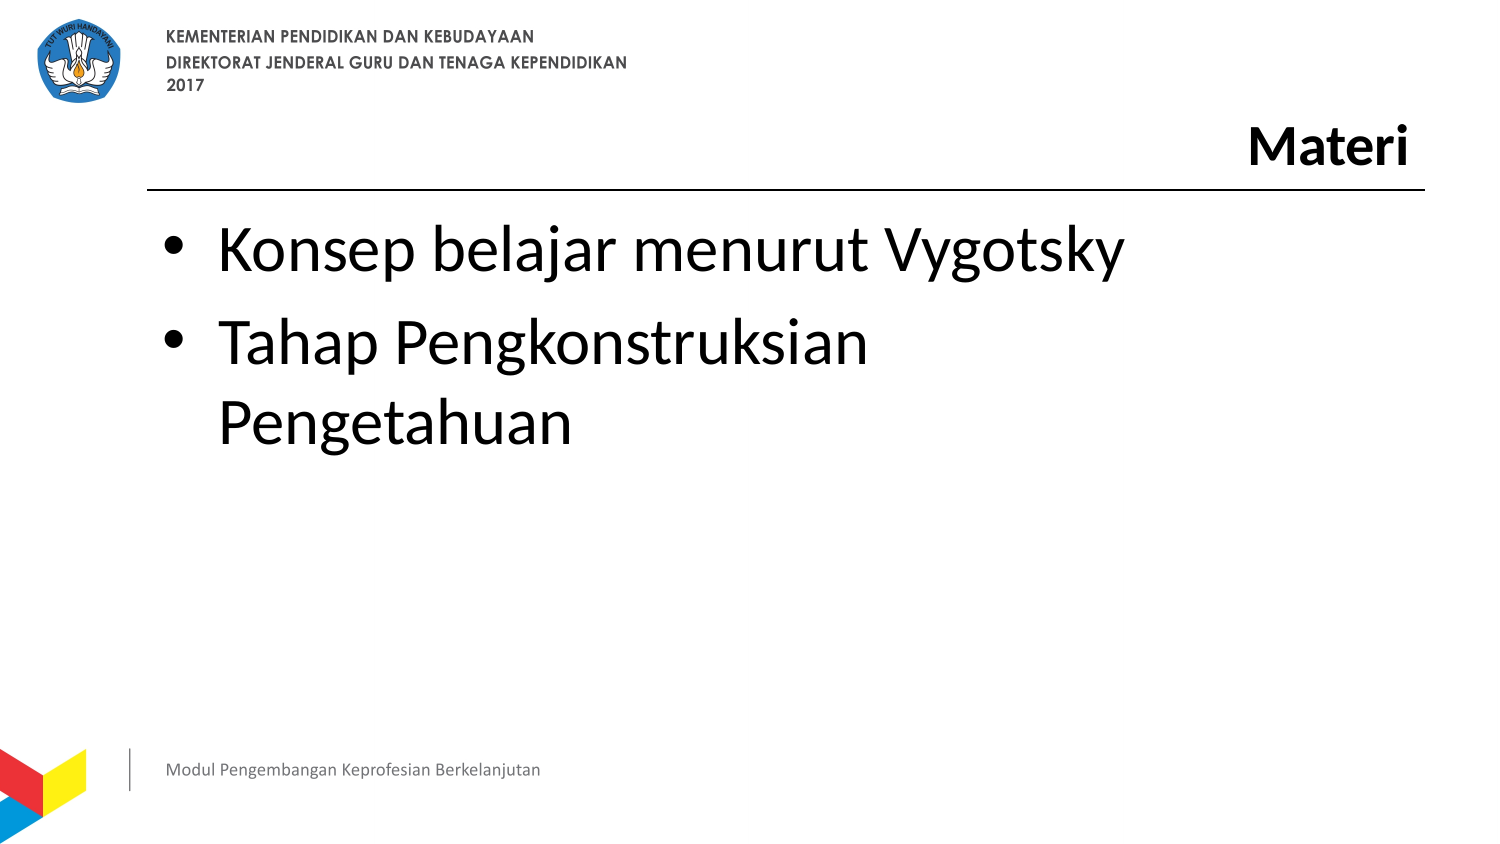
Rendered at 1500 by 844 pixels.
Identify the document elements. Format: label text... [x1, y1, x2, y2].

list Konsep belajar menurut Vygotsky Tahap Pengkonstruksian Pengetahuan [147, 196, 1209, 572]
picture [0, 0, 1498, 844]
title Materi [147, 99, 1425, 185]
